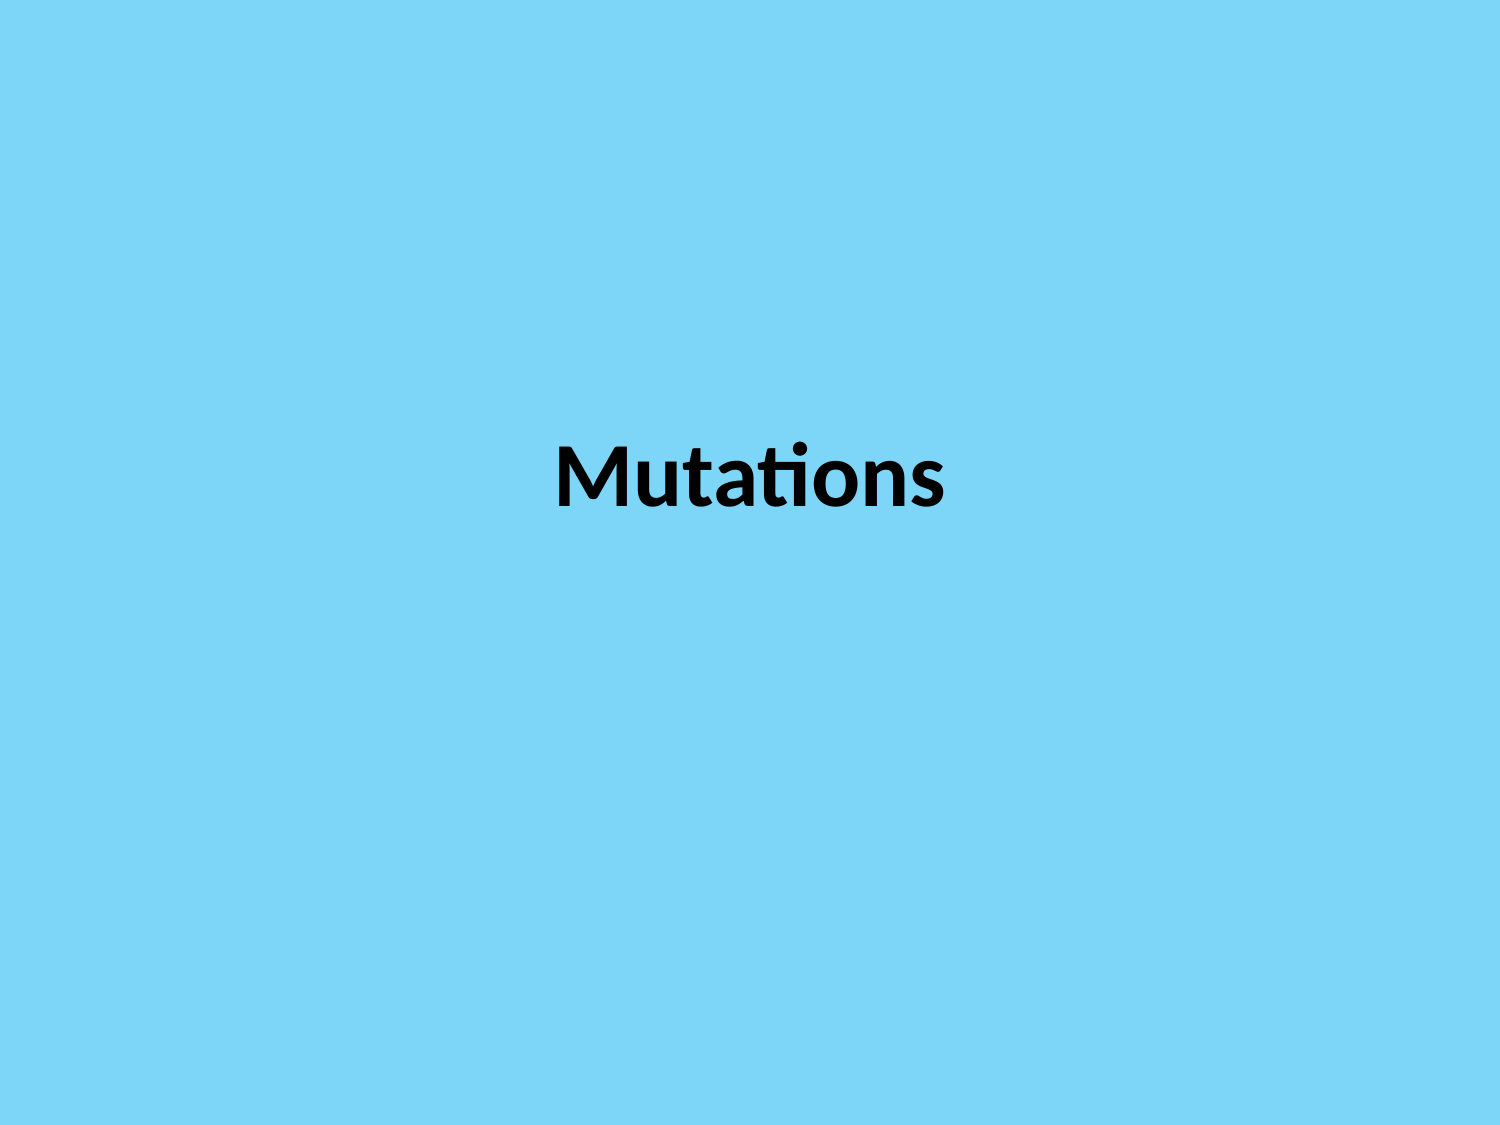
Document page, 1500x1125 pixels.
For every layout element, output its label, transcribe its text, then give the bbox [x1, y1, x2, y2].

title Mutations [112, 349, 1388, 591]
